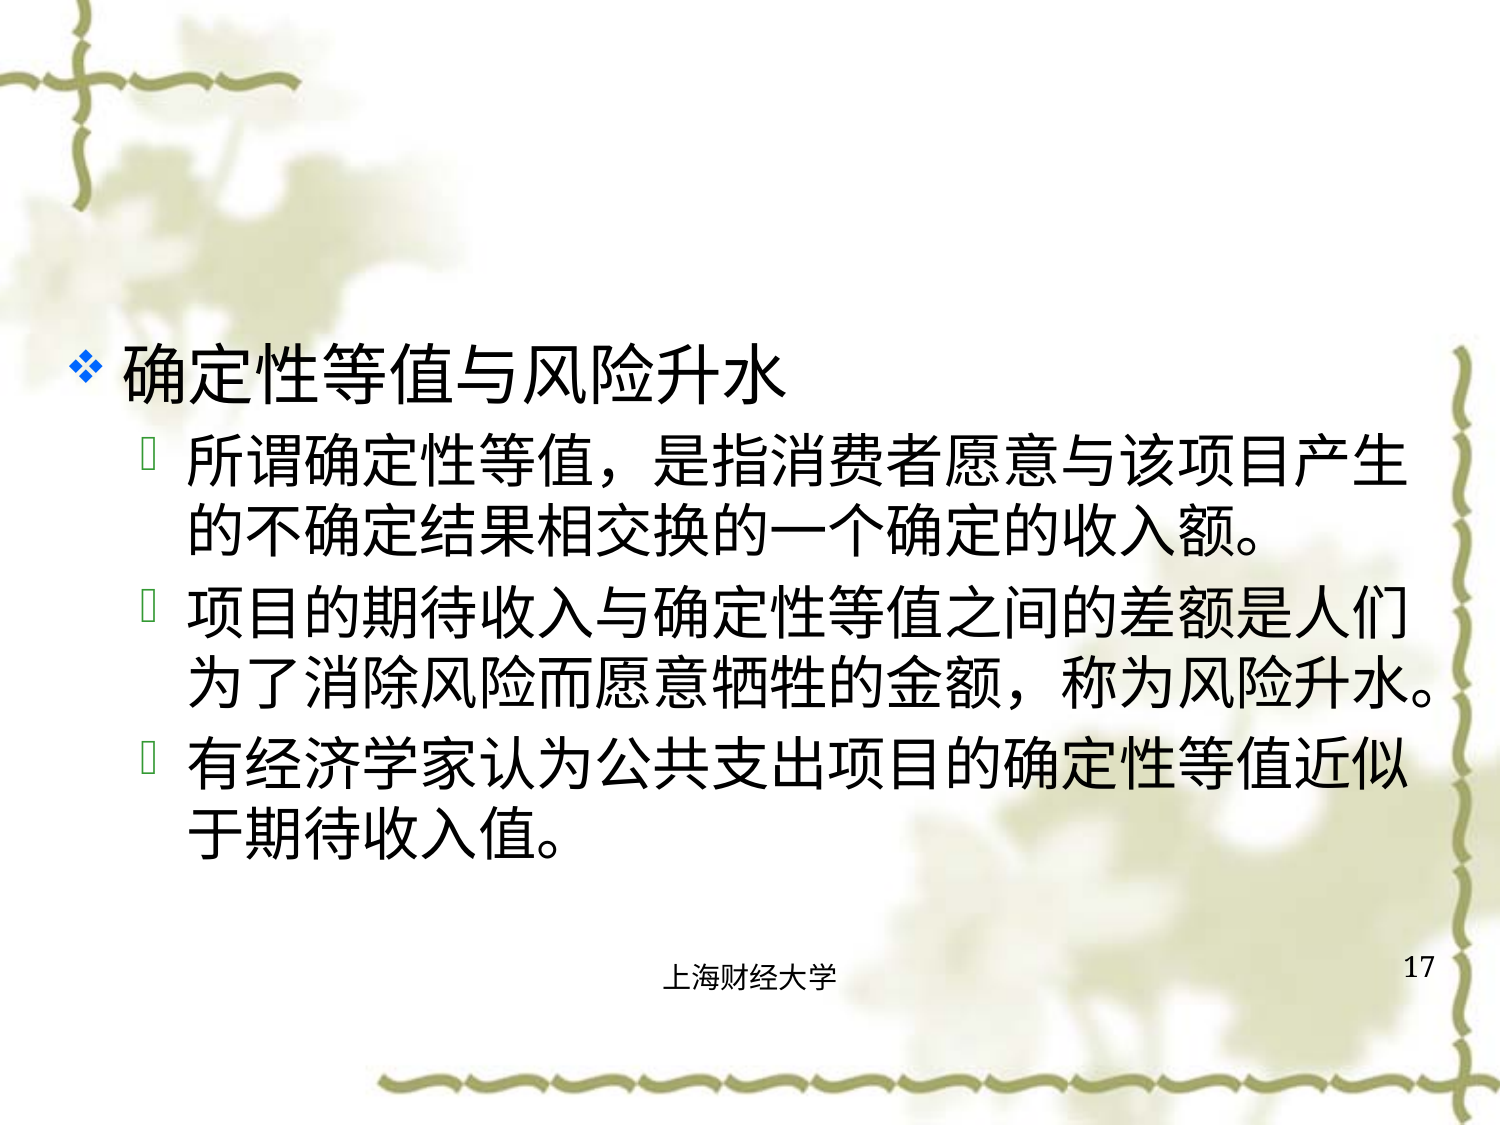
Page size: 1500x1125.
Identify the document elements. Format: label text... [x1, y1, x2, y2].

list 确定性等值与风险升水 所谓确定性等值，是指消费者愿意与该项目产生的不确定结果相交换的一个确定的收入额。 项目的期待收入与确定性等值之间的差额是人们为了消除风险而愿意牺牲的金额，称为风险升水。 有经济学家认为公共支出项目的确定性等值近似于期待收入值。 [49, 324, 1452, 963]
slide_number 17 [1074, 940, 1451, 1066]
footer 上海财经大学 [512, 952, 988, 1066]
picture [0, 0, 1500, 1125]
